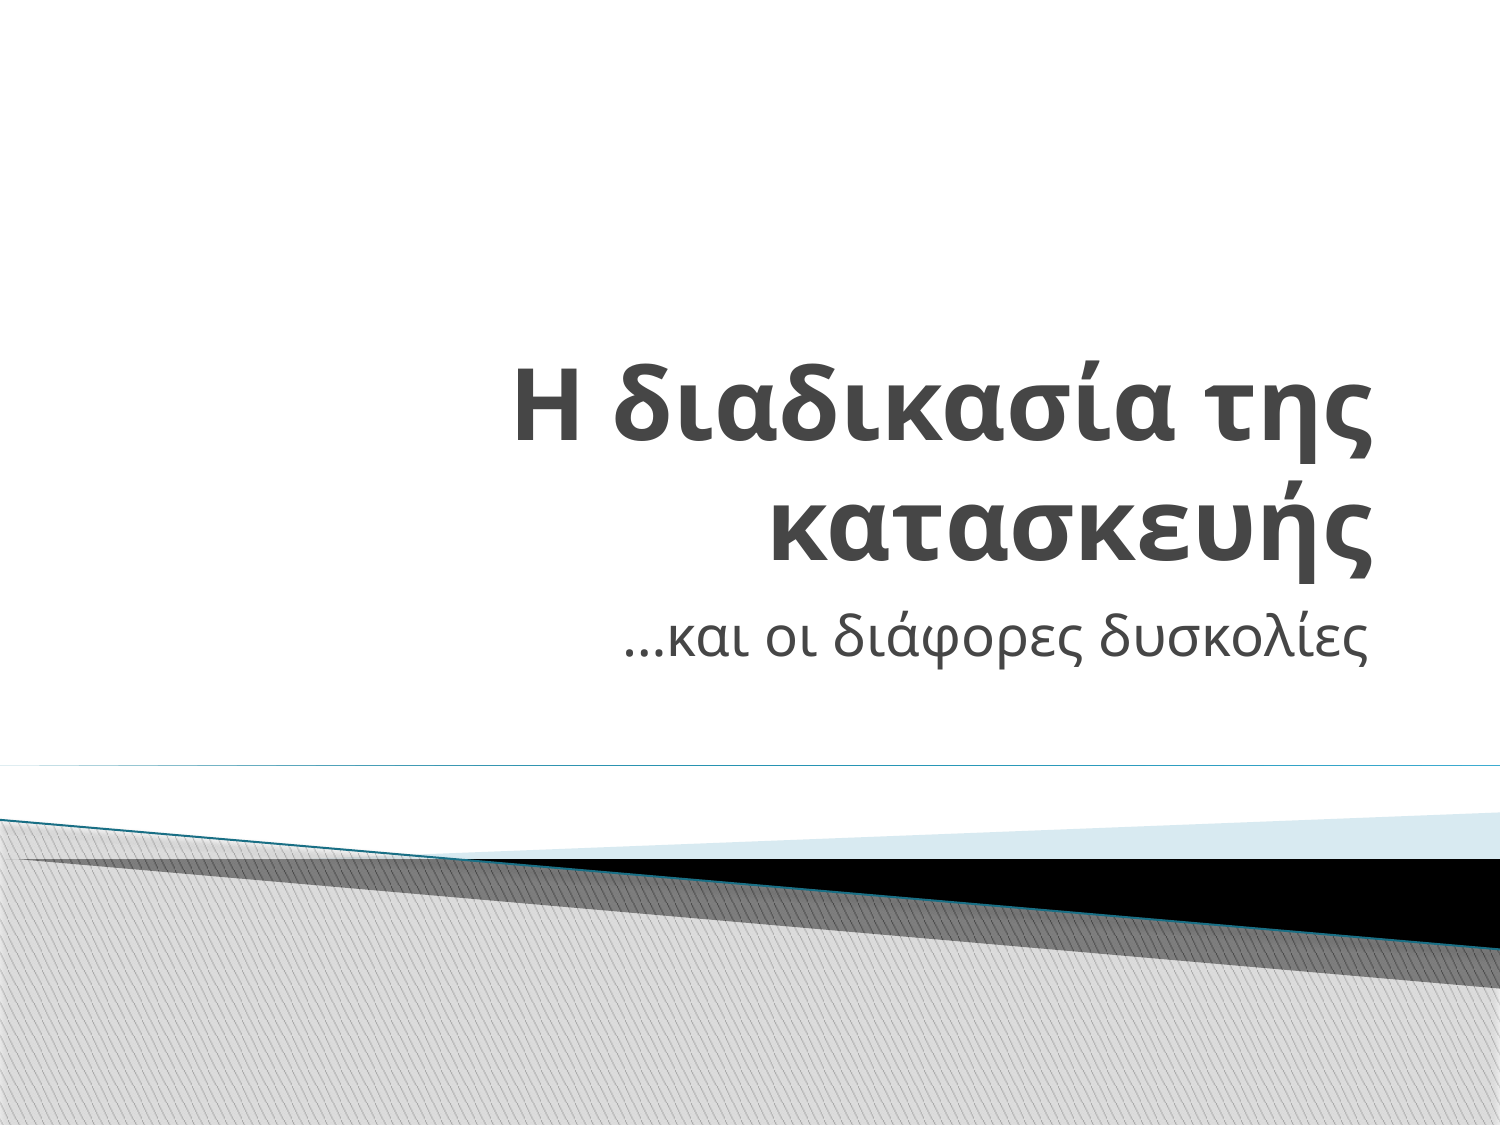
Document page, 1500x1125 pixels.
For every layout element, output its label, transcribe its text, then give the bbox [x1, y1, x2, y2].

picture [5, 859, 1500, 989]
subtitle …και οι διάφορες δυσκολίες [112, 592, 1388, 790]
title Η διαδικασία της κατασκευής [112, 287, 1388, 588]
